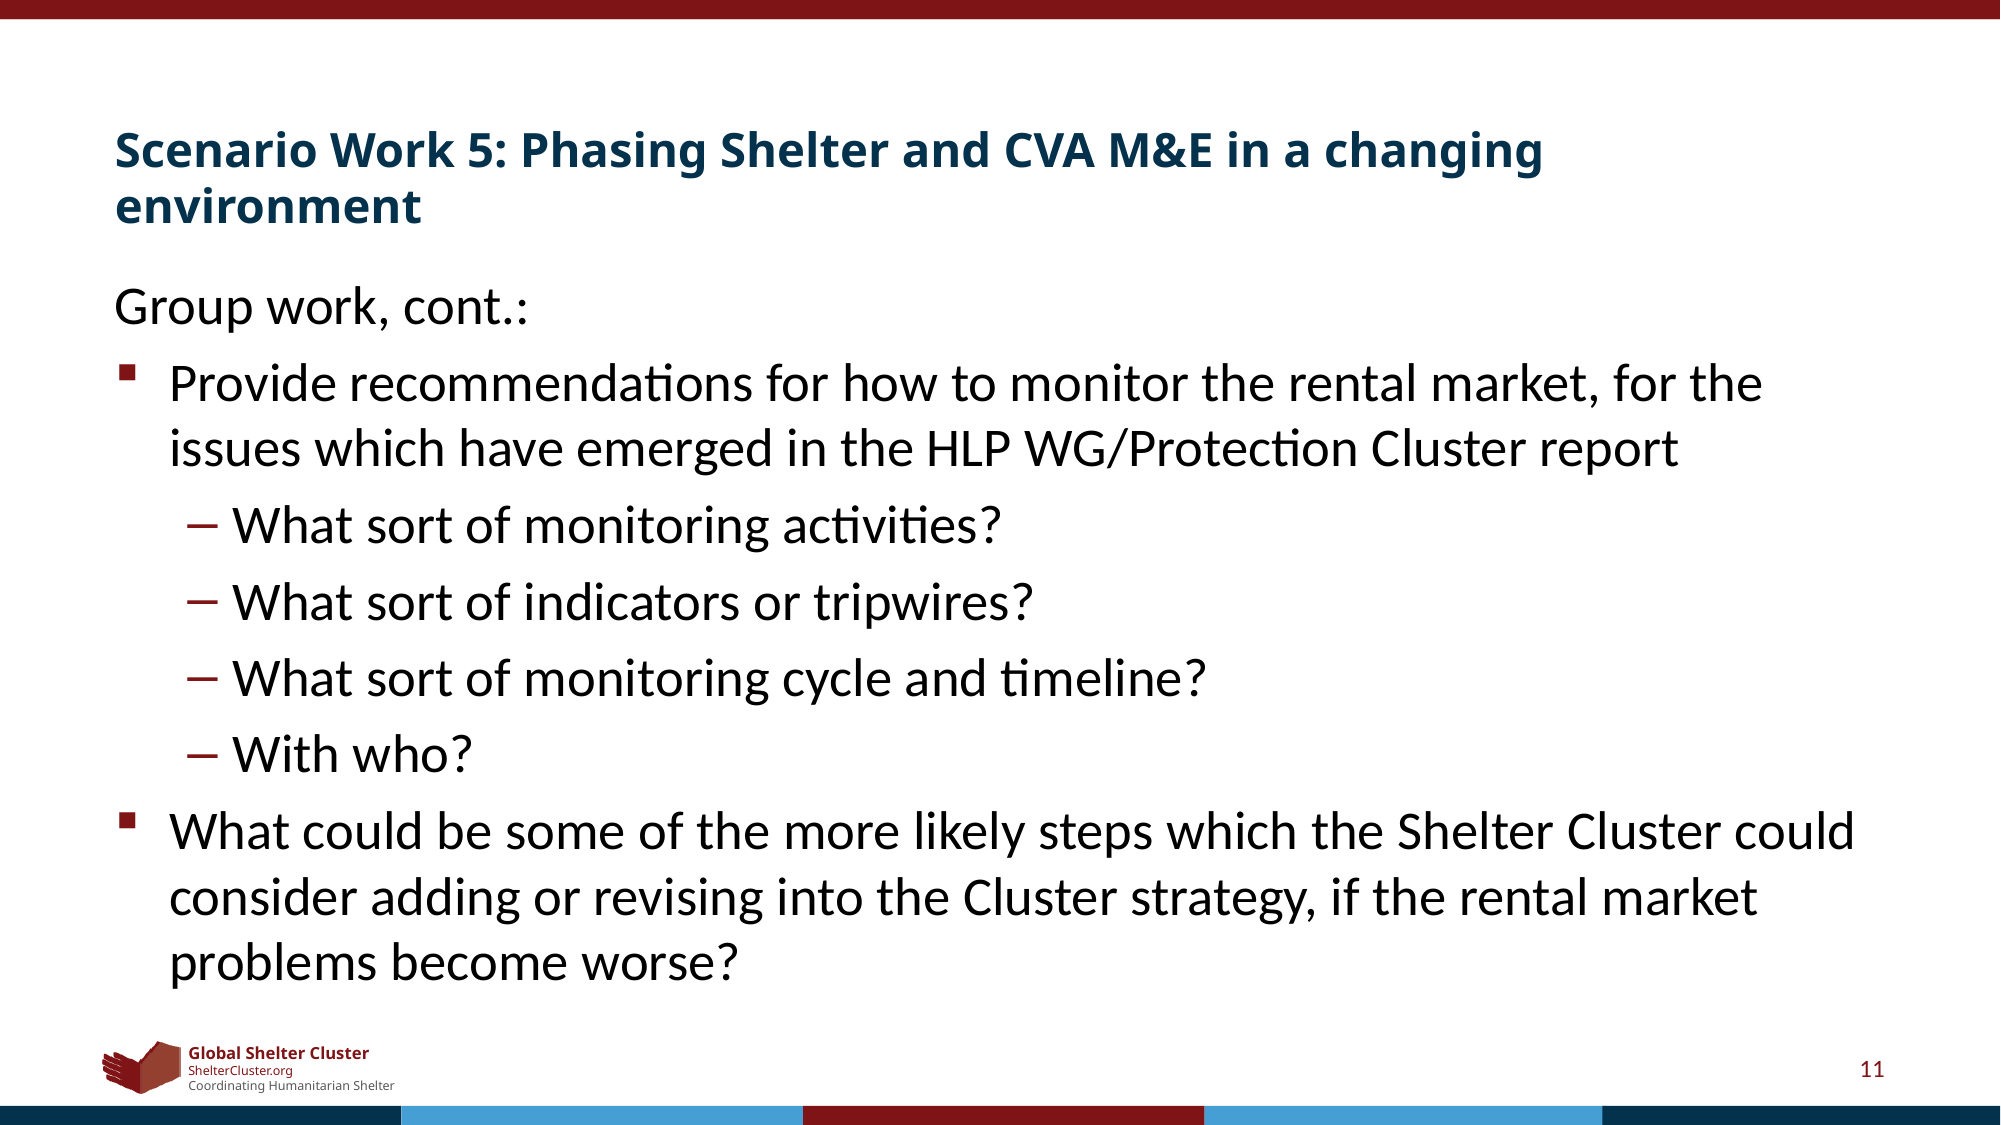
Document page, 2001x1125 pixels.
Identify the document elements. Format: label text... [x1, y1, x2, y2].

picture [102, 1041, 181, 1094]
slide_number 11 [1433, 1037, 1900, 1098]
title Scenario Work 5: Phasing Shelter and CVA M&E in a changing environment [99, 111, 1863, 262]
list Group work, cont.: Provide recommendations for how to monitor the rental market, for the issues which have emerged in the HLP WG/Protection Cluster report What sort of monitoring activities? What sort of indicators or tripwires? What sort of monitoring cycle and timeline? With who? What could be some of the more likely steps which the Shelter Cluster could consider adding or revising into the Cluster strategy, if the rental market problems become worse? [99, 262, 1900, 1005]
